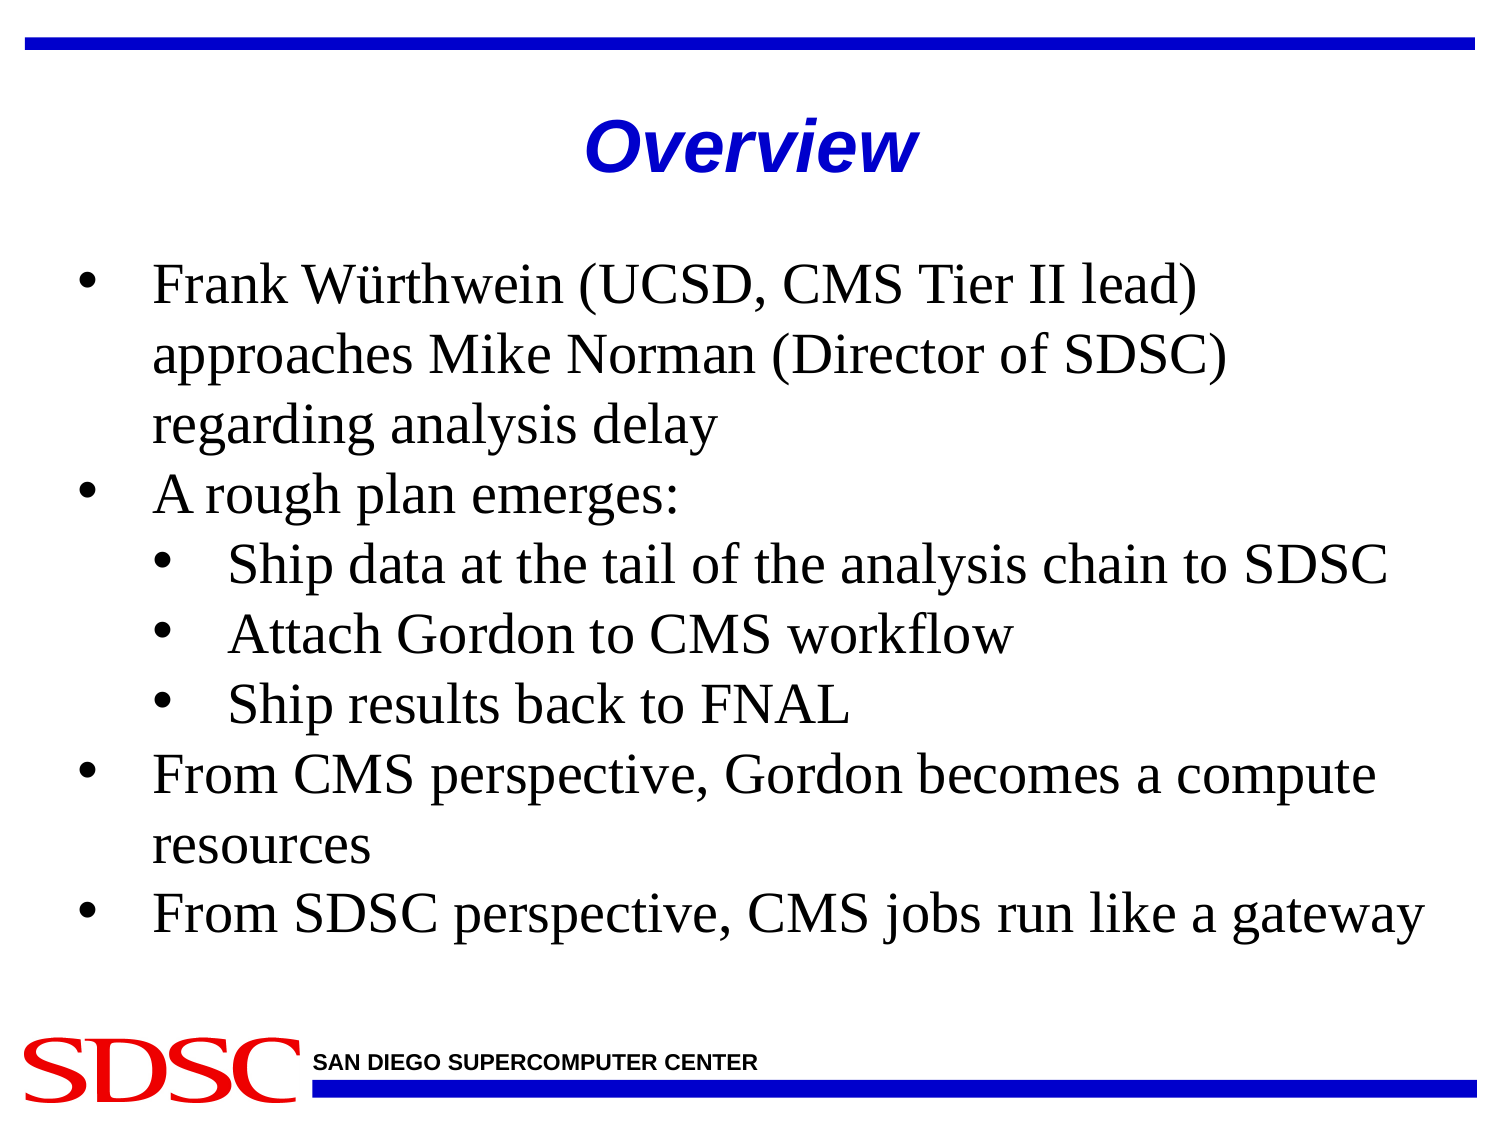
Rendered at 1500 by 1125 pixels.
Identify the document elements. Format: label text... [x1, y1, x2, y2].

picture [24, 1037, 300, 1103]
text_box Frank Würthwein (UCSD, CMS Tier II lead) approaches Mike Norman (Director of SDSC) regarding analysis delay A rough plan emerges: Ship data at the tail of the analysis chain to SDSC Attach Gordon to CMS workflow Ship results back to FNAL From CMS perspective, Gordon becomes a compute resources From SDSC perspective, CMS jobs run like a gateway [62, 237, 1450, 952]
title Overview [24, 62, 1475, 234]
